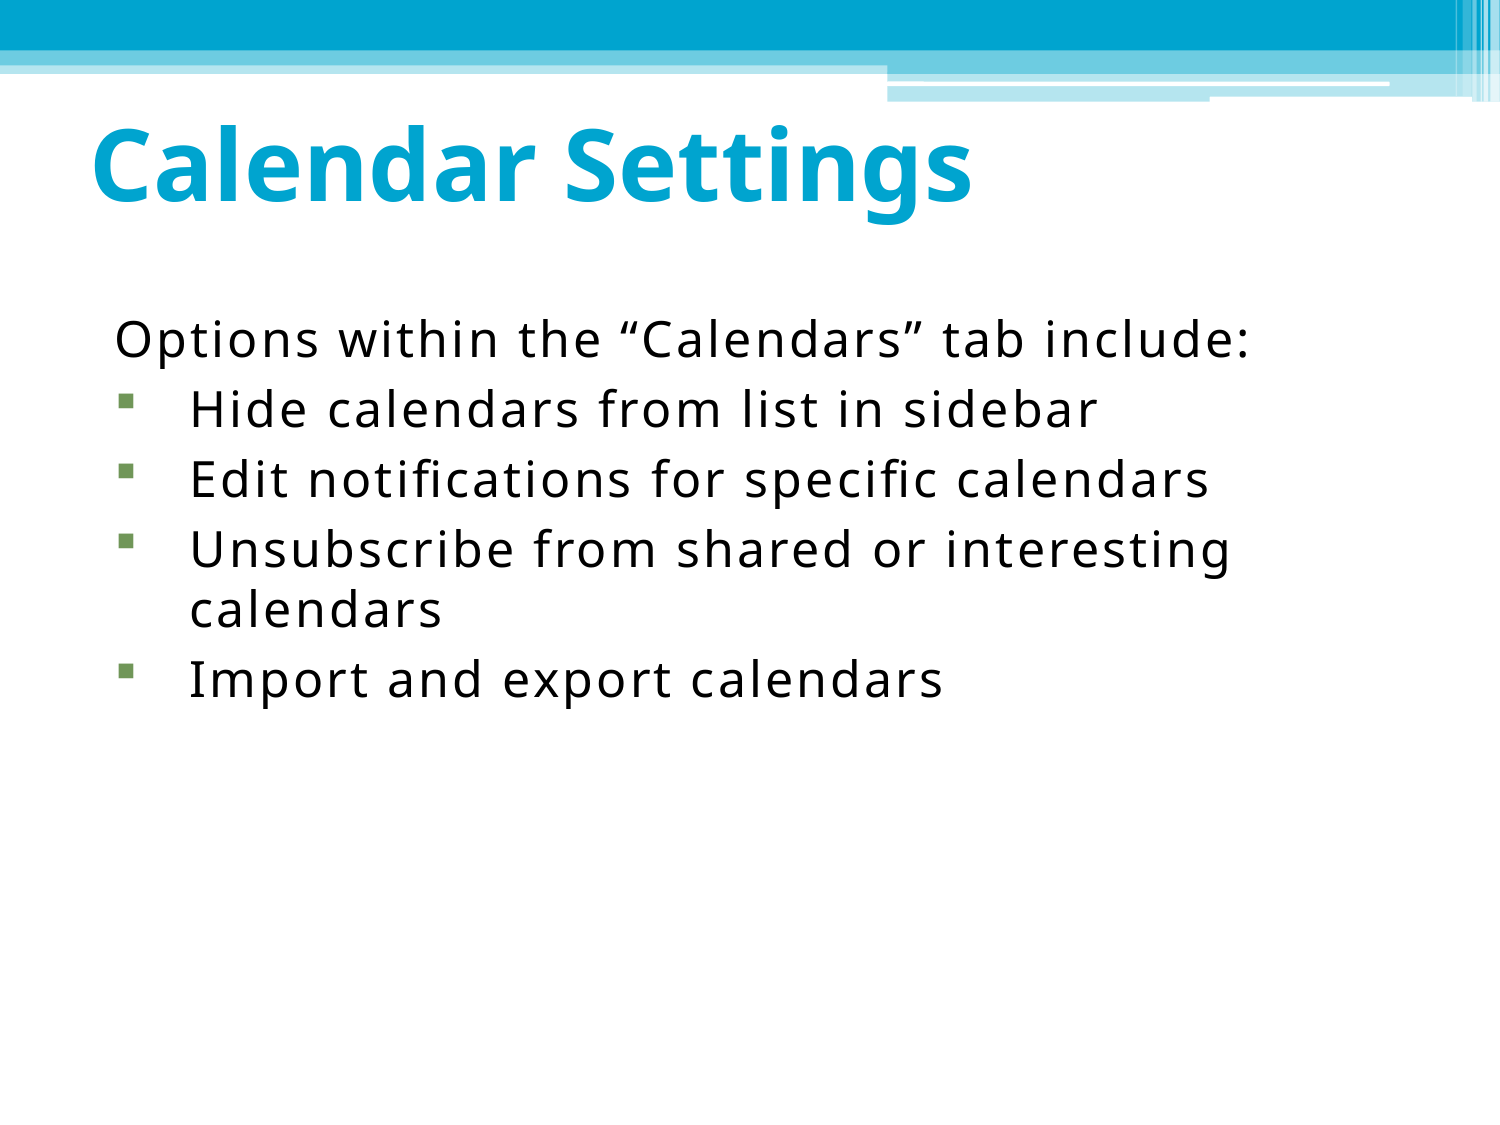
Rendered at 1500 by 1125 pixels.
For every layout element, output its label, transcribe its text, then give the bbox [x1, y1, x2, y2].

title Calendar Settings [75, 75, 1418, 248]
text_box Options within the “Calendars” tab include: Hide calendars from list in sidebar Edit notifications for specific calendars Unsubscribe from shared or interesting calendars Import and export calendars [92, 299, 1375, 1125]
